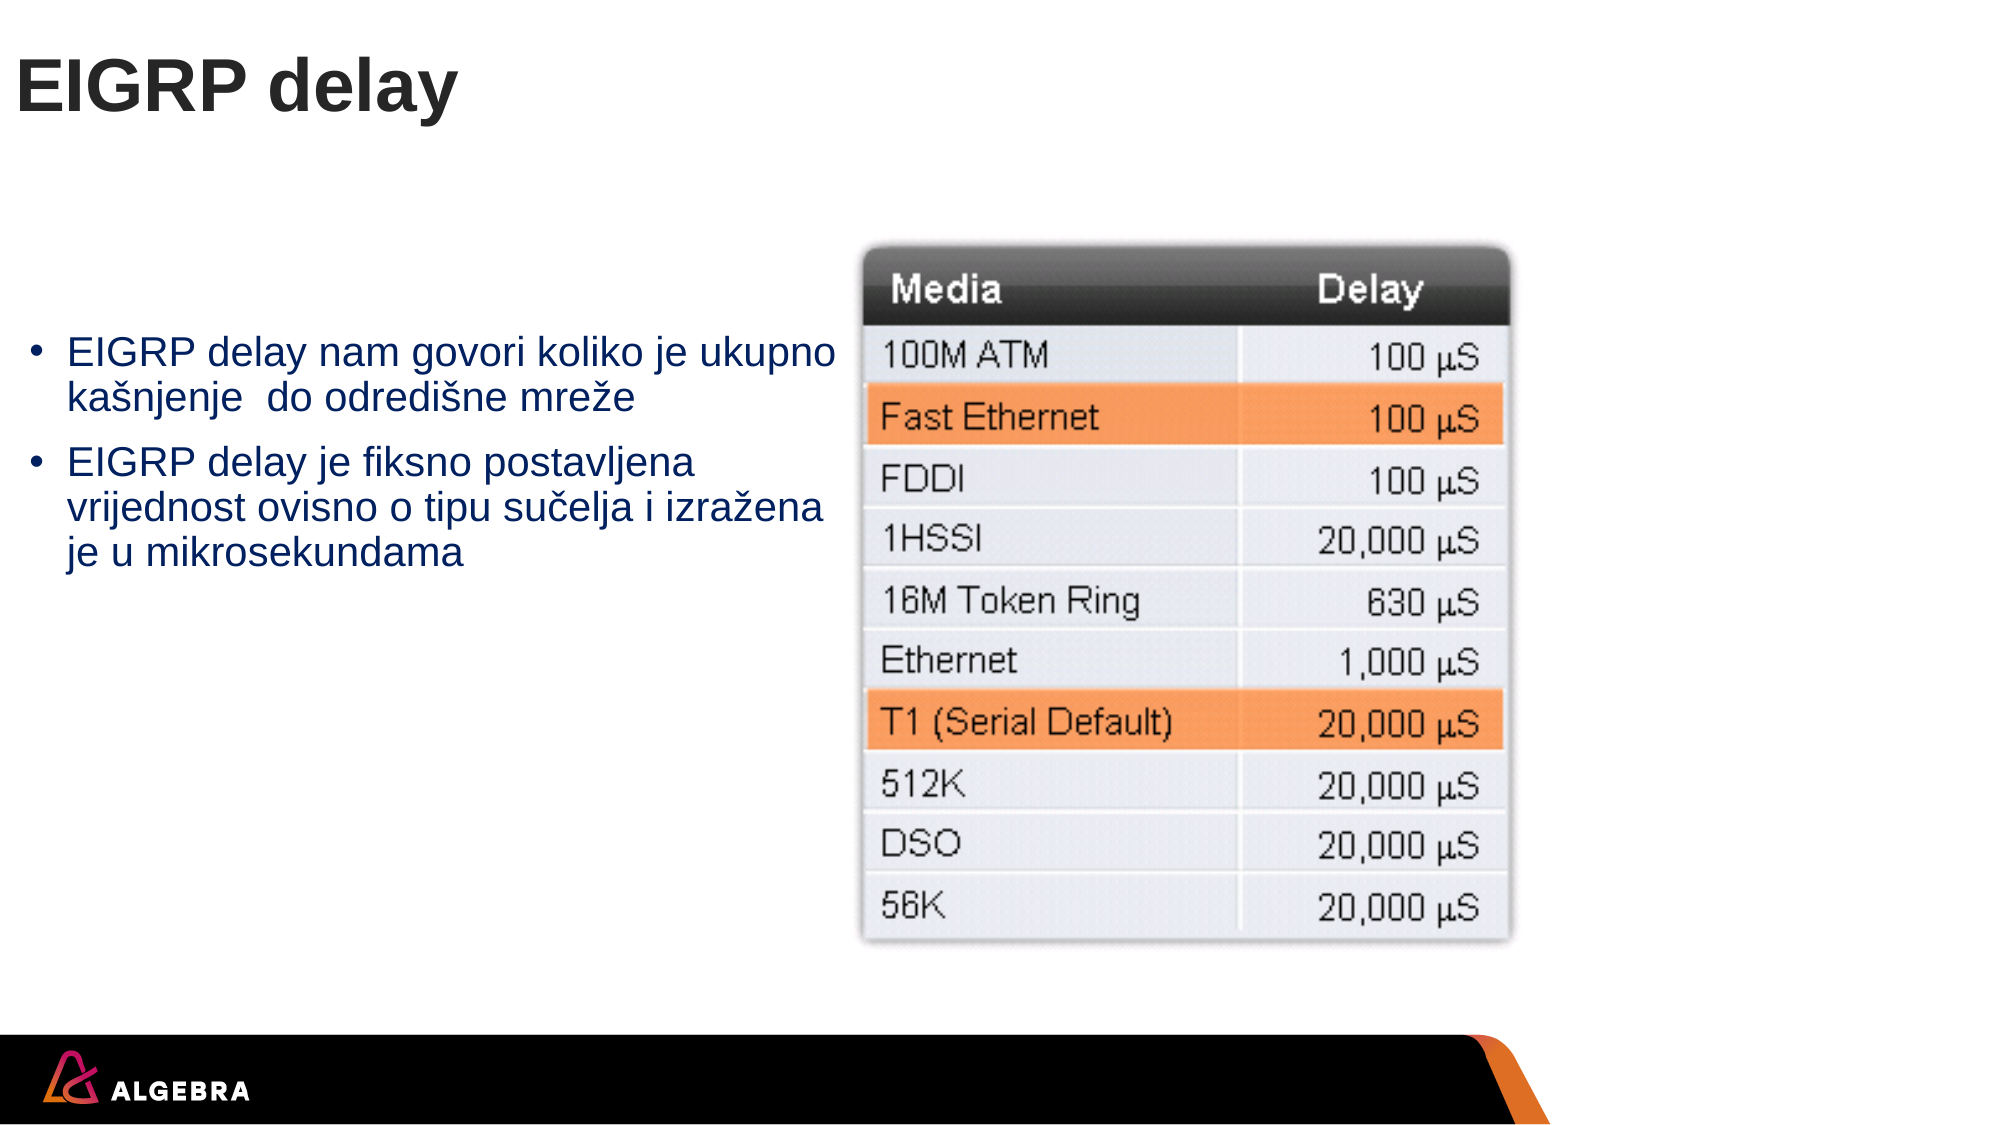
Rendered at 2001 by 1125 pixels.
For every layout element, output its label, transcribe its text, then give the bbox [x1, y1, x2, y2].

title EIGRP delay [0, 0, 1739, 176]
picture [0, 1034, 1733, 1125]
picture [849, 227, 1526, 971]
list EIGRP delay nam govori koliko je ukupno kašnjenje do odredišne mreže EIGRP delay je fiksno postavljena vrijednost ovisno o tipu sučelja i izražena je u mikrosekundama [14, 322, 861, 1061]
